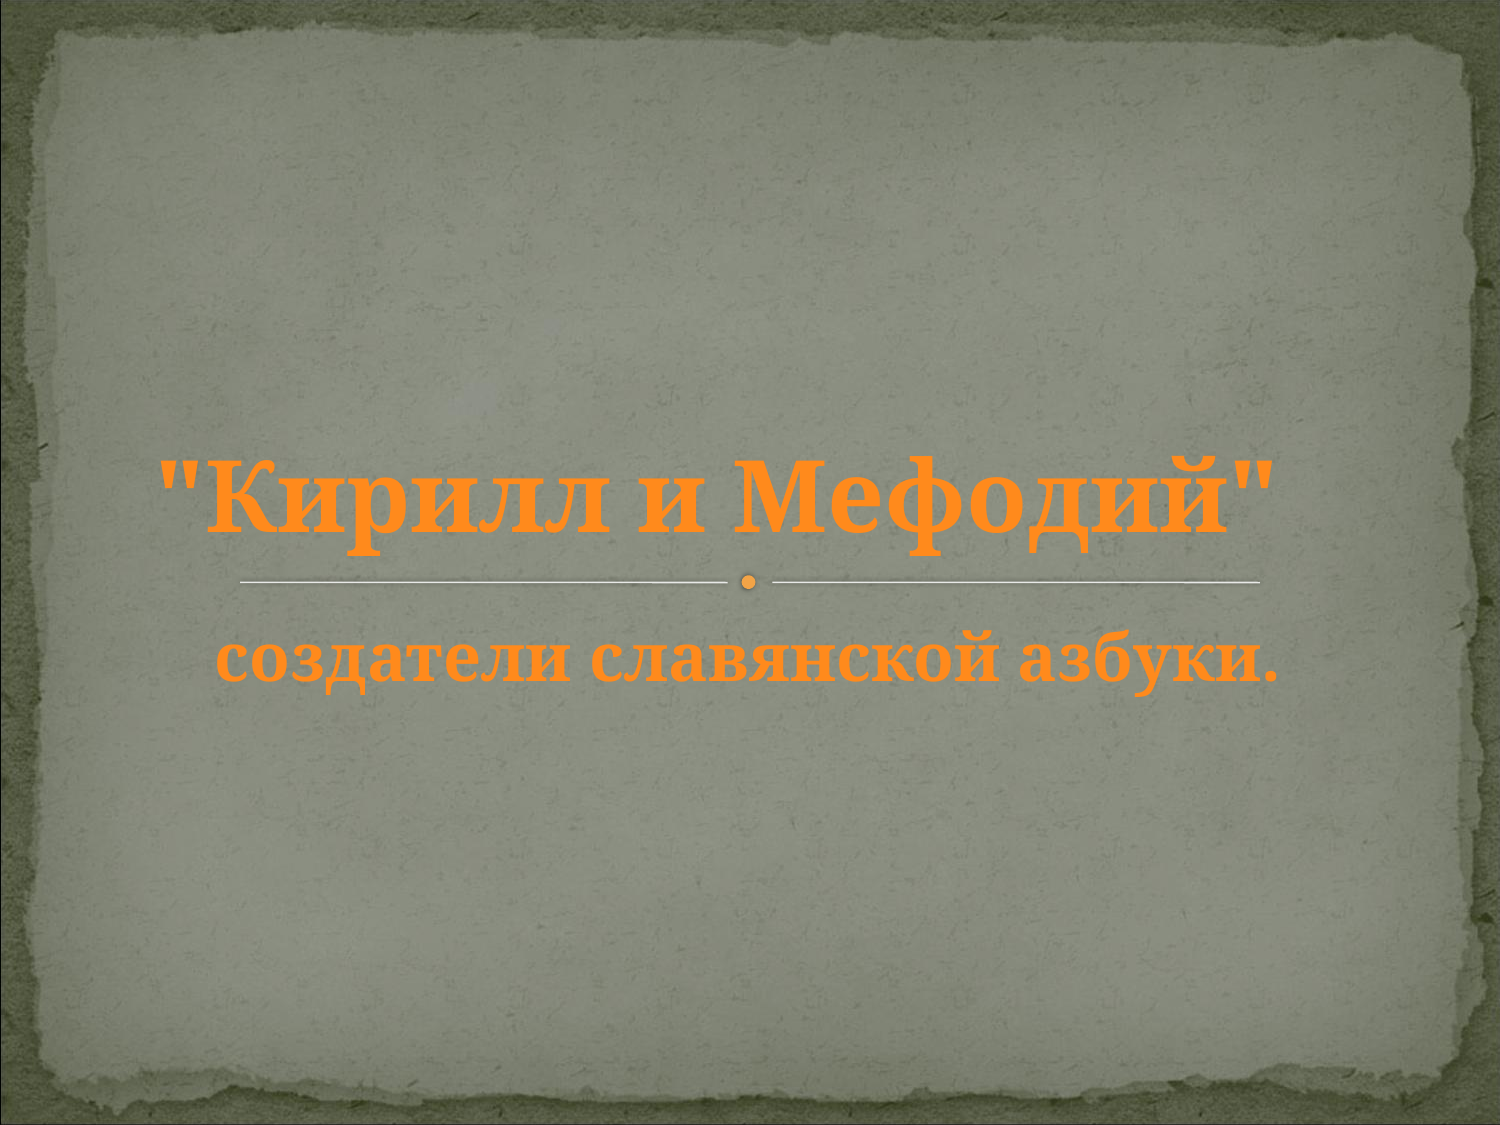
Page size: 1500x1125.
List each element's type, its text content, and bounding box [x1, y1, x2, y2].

title "Кирилл и Мефодий" [74, 235, 1438, 561]
picture [0, 0, 1500, 1125]
subtitle создатели славянской азбуки. [75, 606, 1438, 795]
